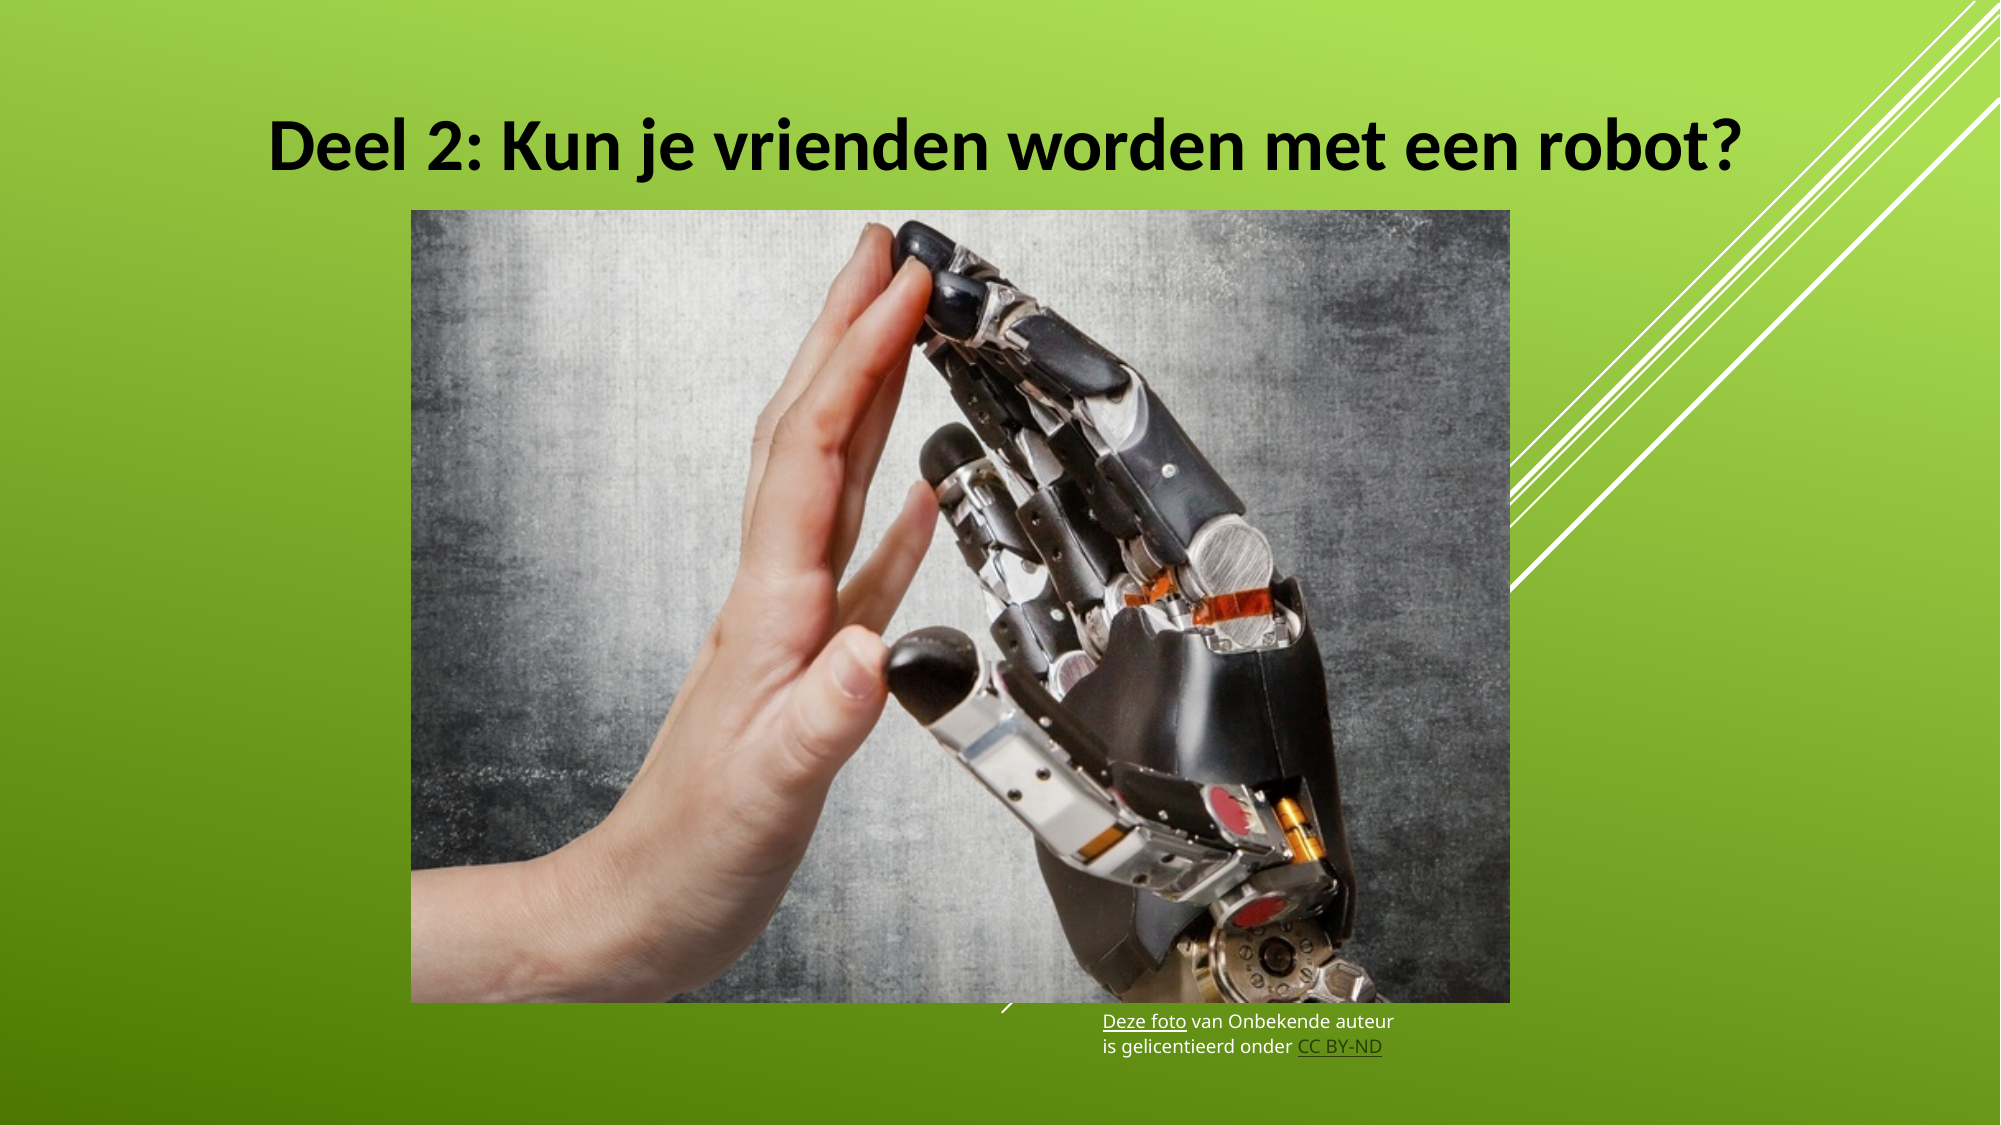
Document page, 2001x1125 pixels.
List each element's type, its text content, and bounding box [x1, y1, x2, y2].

picture [411, 210, 1510, 1003]
text_box Deel 2: Kun je vrienden worden met een robot? [138, 80, 1893, 815]
text_box Deze foto van Onbekende auteur is gelicentieerd onder CC BY-ND [1087, 1003, 1422, 1069]
